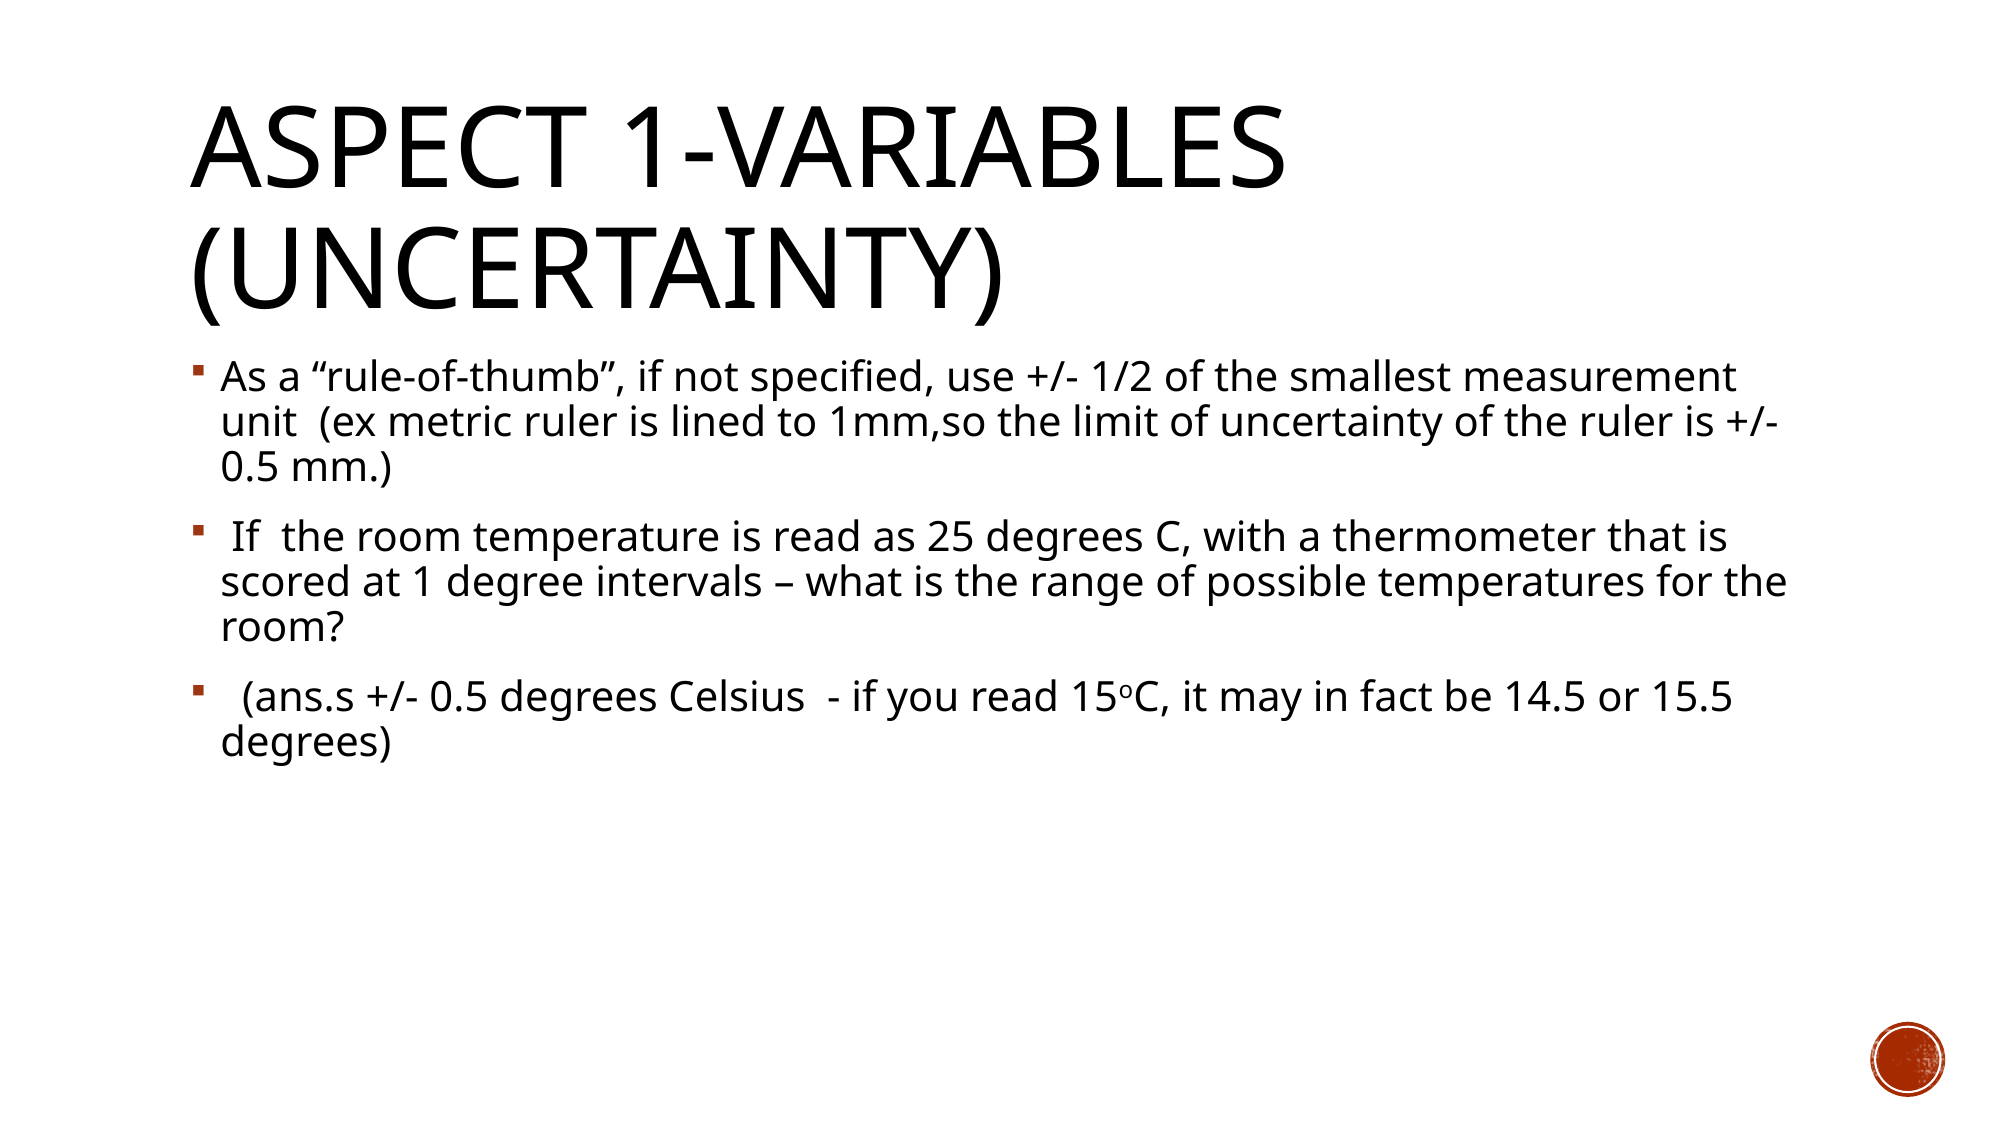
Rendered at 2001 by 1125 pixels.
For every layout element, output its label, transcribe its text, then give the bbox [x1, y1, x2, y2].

title Aspect 1-variables (uncertainty) [175, 79, 1826, 344]
list As a “rule-of-thumb”, if not specified, use +/- 1/2 of the smallest measurement unit (ex metric ruler is lined to 1mm,so the limit of uncertainty of the ruler is +/- 0.5 mm.) If the room temperature is read as 25 degrees C, with a thermometer that is scored at 1 degree intervals – what is the range of possible temperatures for the room? (ans.s +/- 0.5 degrees Celsius - if you read 15oC, it may in fact be 14.5 or 15.5 degrees) [175, 348, 1826, 1013]
